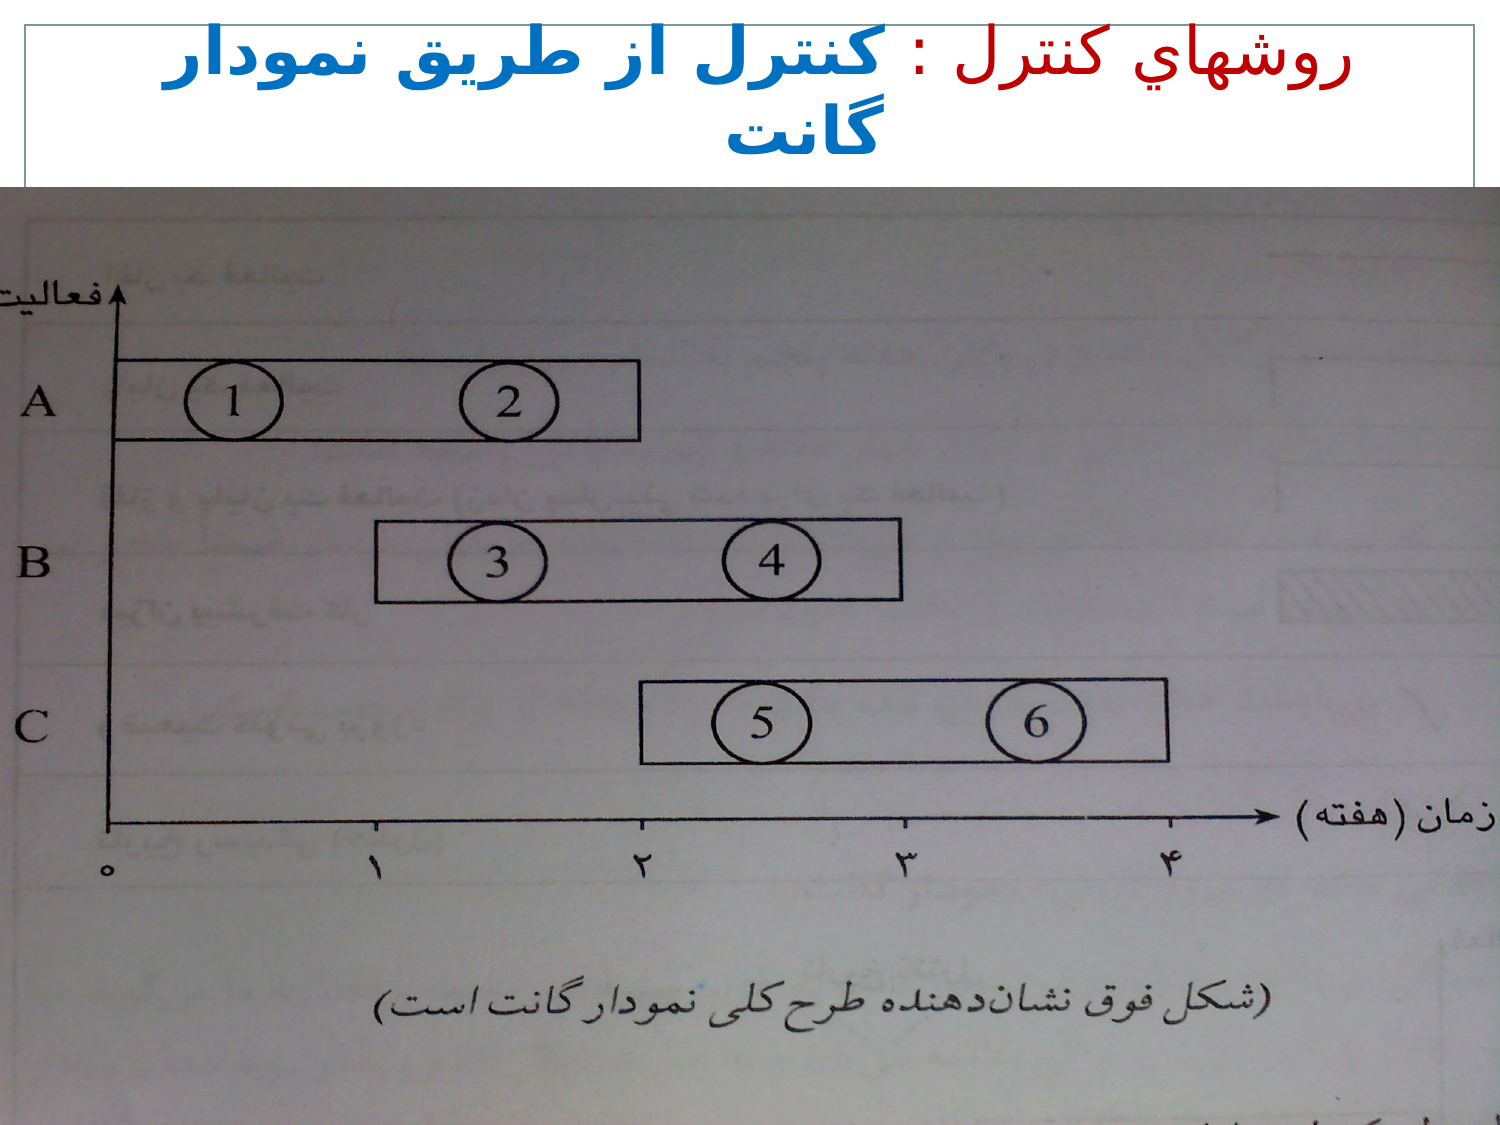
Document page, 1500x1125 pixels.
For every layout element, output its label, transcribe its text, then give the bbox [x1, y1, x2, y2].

title روشهاي كنترل : كنترل از طريق نمودار گانت [62, 0, 1500, 175]
picture [0, 187, 1500, 1125]
